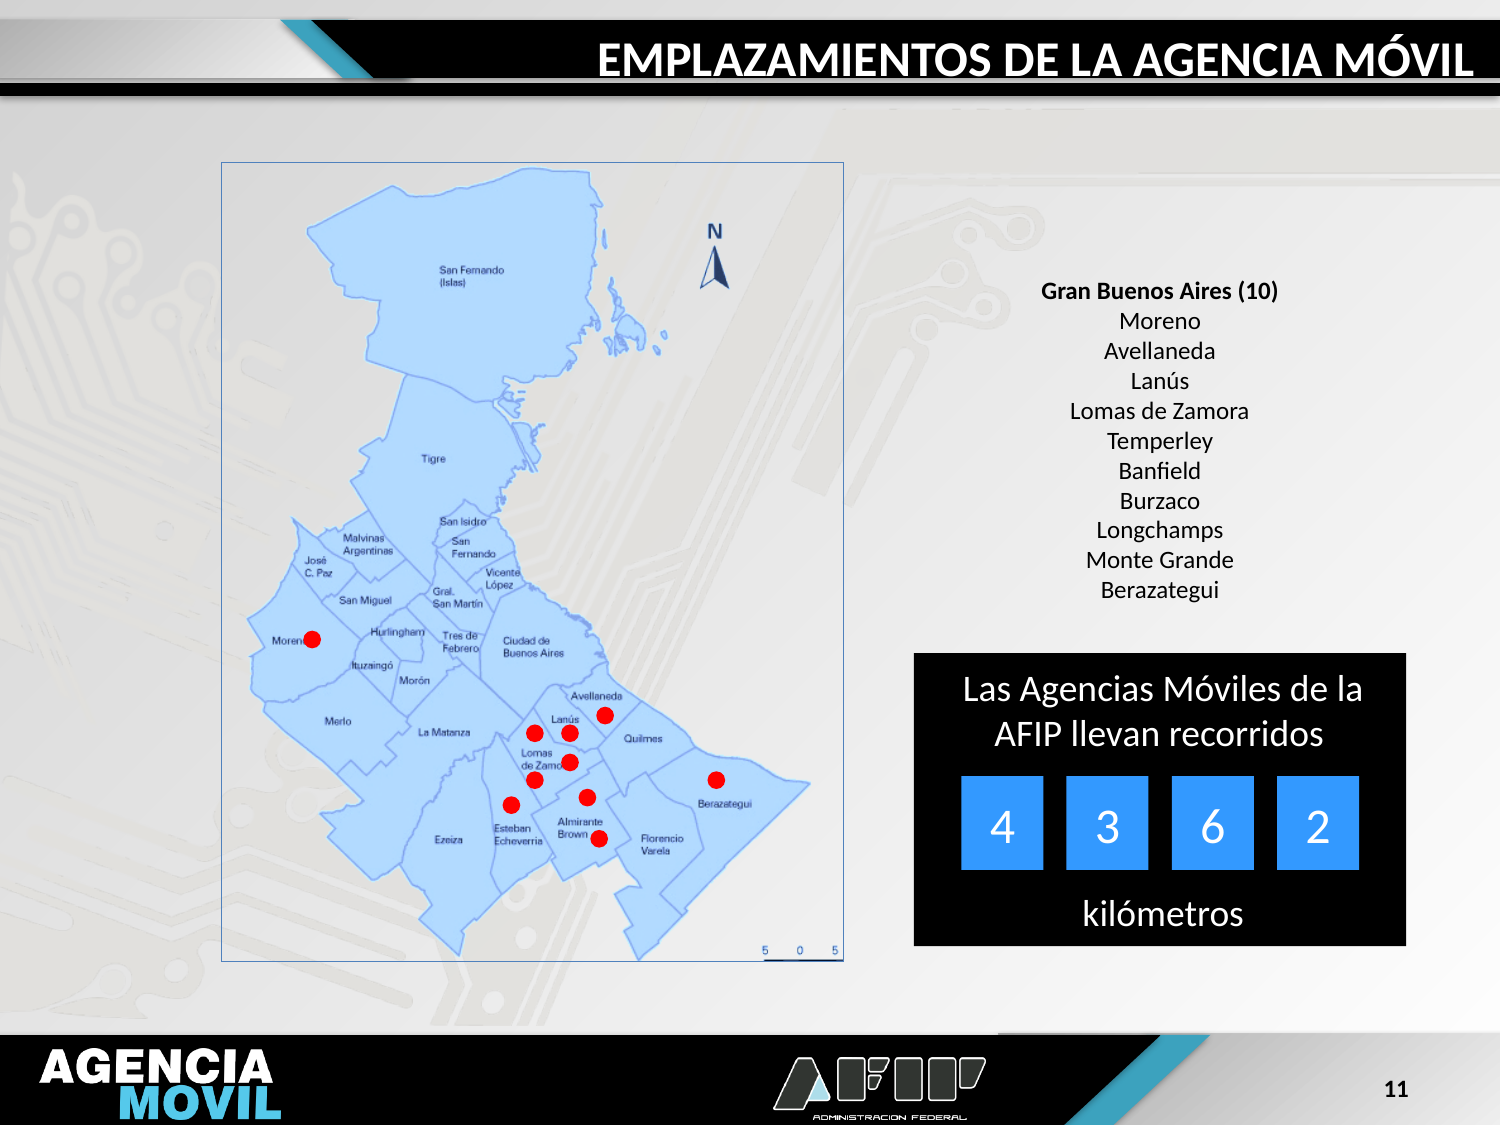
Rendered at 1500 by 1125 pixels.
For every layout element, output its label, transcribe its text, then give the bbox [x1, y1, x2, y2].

picture [773, 1057, 986, 1120]
text_box 3 [1064, 774, 1150, 872]
text_box 6 [1170, 774, 1256, 872]
text_box 4 [959, 774, 1046, 872]
picture [39, 1048, 281, 1120]
text_box Las Agencias Móviles de la AFIP llevan recorridos kilómetros [915, 656, 1412, 942]
slide_number 11 [1368, 1065, 1500, 1114]
text_box Gran Buenos Aires (10) Moreno Avellaneda Lanús Lomas de Zamora Temperley Banfield Burzaco Longchamps Monte Grande Berazategui [988, 267, 1332, 612]
text_box 2 [1275, 774, 1361, 872]
picture [220, 161, 844, 962]
text_box EMPLAZAMIENTOS DE LA AGENCIA MÓVIL [549, 18, 1490, 94]
text_box [912, 651, 1408, 948]
